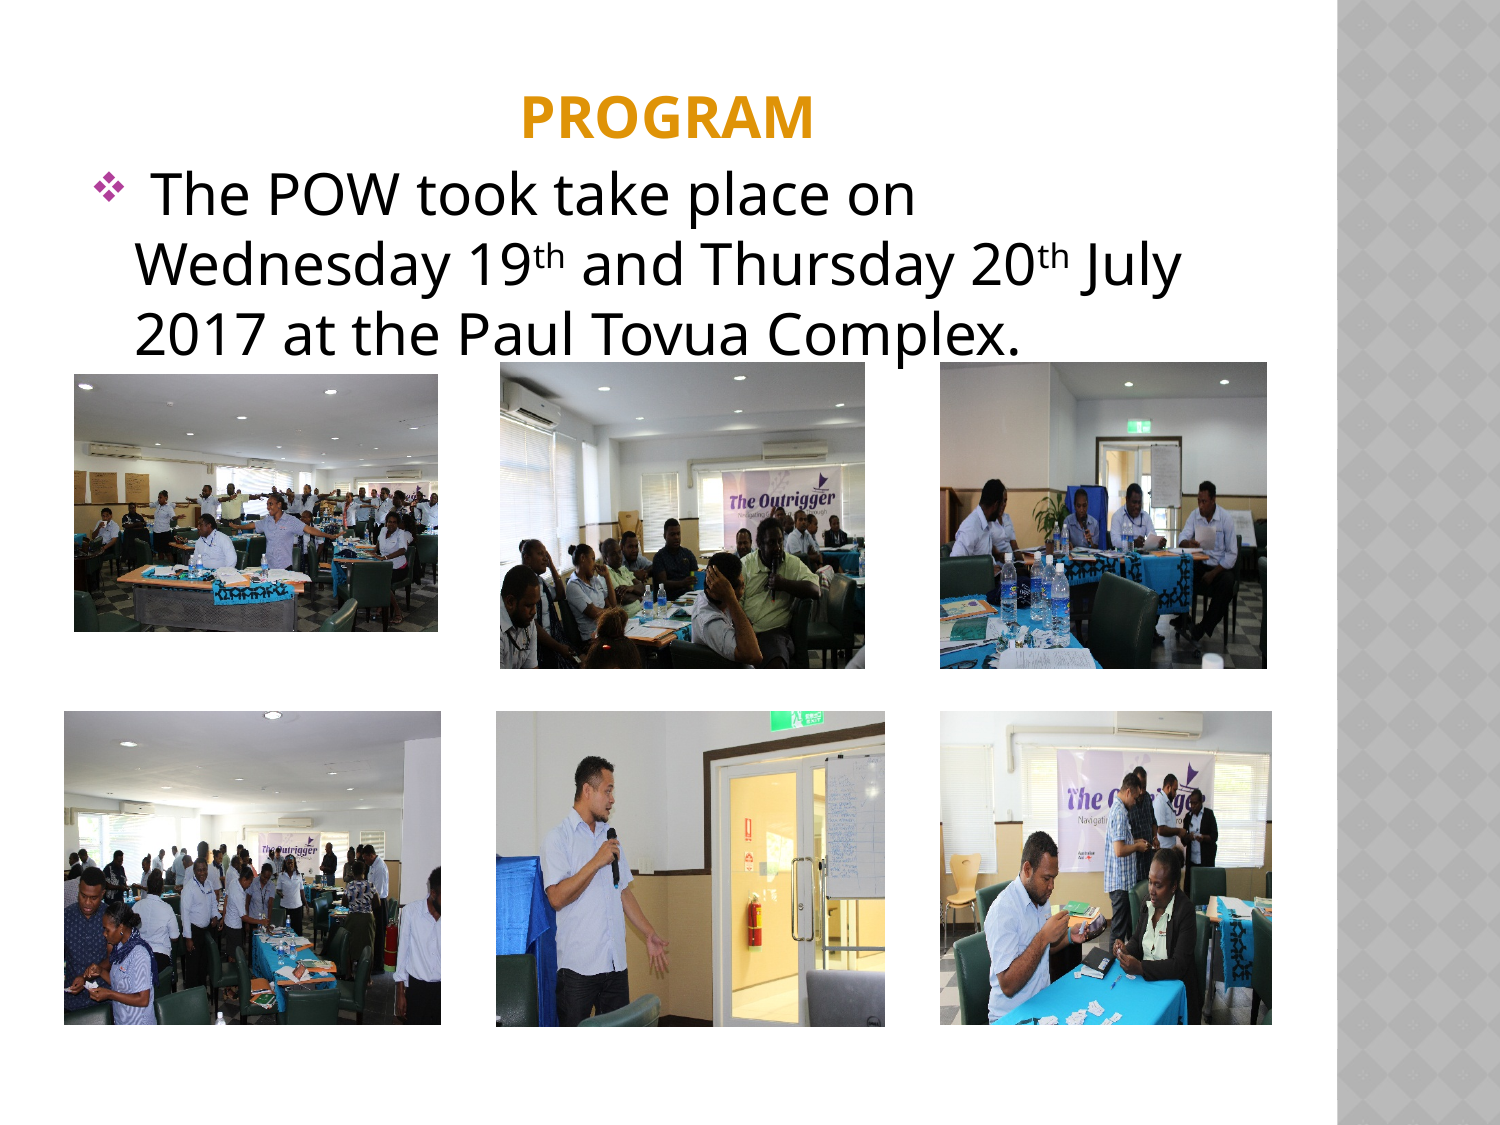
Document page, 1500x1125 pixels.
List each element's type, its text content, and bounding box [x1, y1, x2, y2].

picture [64, 710, 442, 1026]
title Program [75, 0, 1263, 149]
picture [940, 361, 1267, 670]
picture [74, 374, 438, 632]
picture [496, 710, 885, 1027]
picture [940, 710, 1272, 1026]
list The POW took take place on Wednesday 19th and Thursday 20th July 2017 at the Paul Tovua Complex. [74, 149, 1263, 1125]
picture [499, 361, 866, 670]
